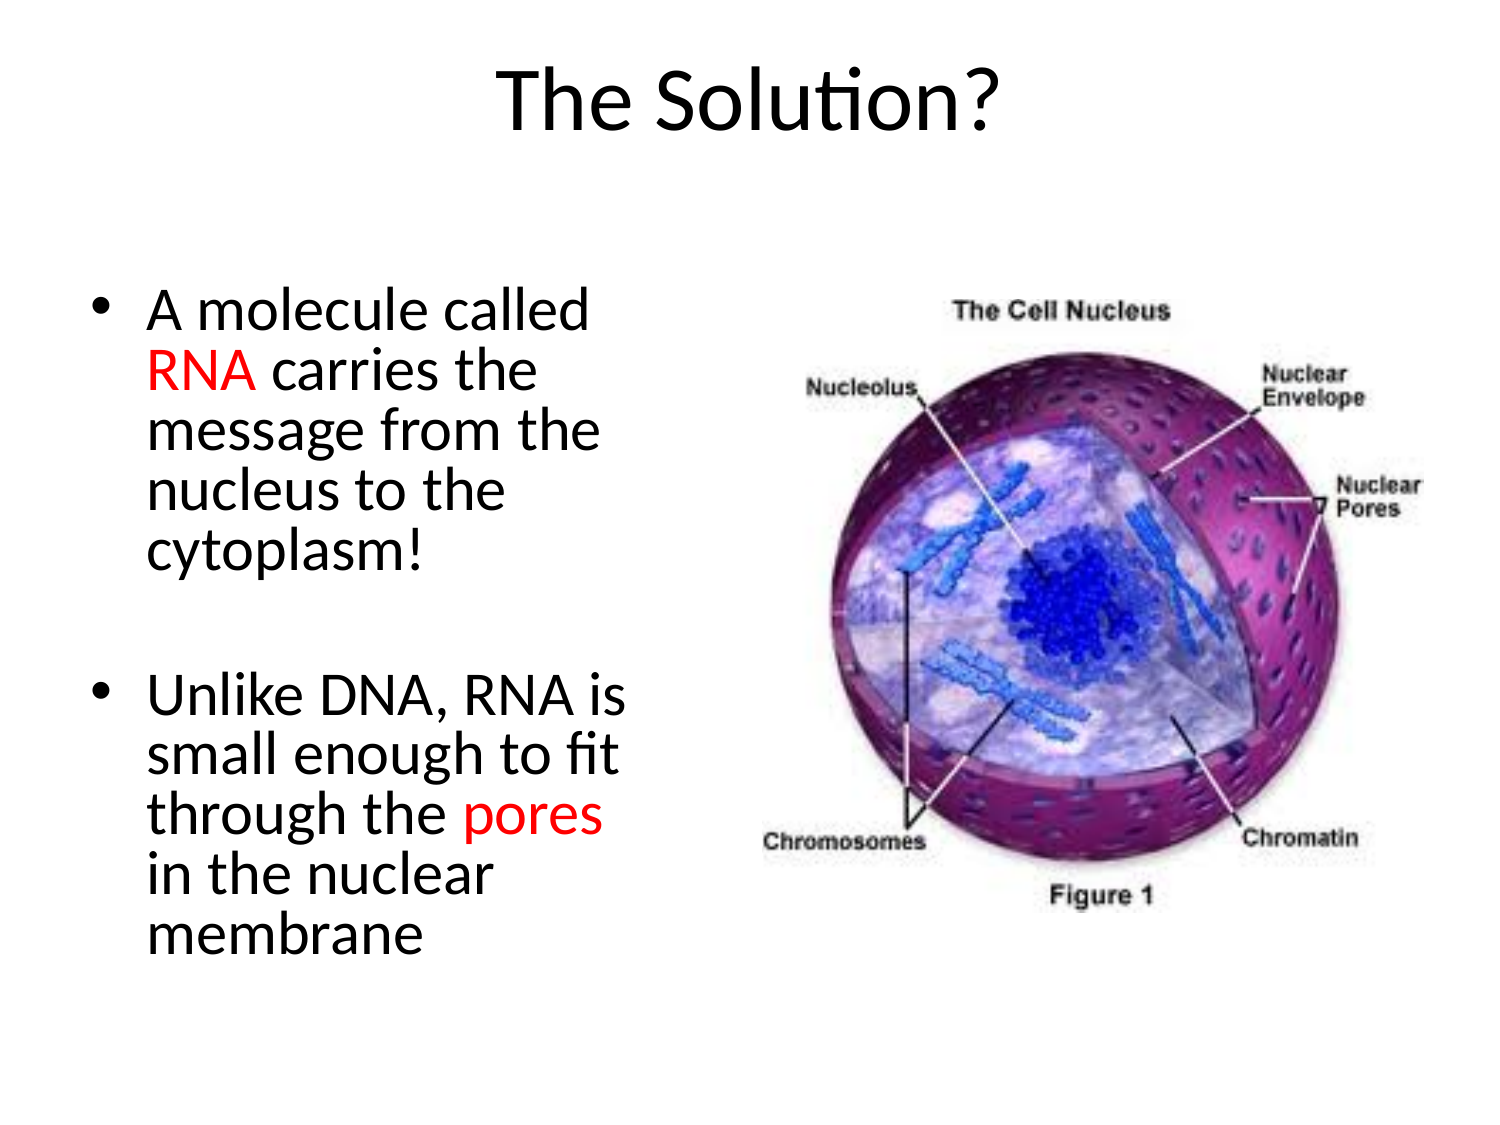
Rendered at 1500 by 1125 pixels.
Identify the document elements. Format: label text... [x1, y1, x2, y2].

title The Solution? [74, 0, 1426, 188]
list A molecule called RNA carries the message from the nucleus to the cytoplasm! Unlike DNA, RNA is small enough to fit through the pores in the nuclear membrane [74, 274, 676, 1018]
picture [762, 299, 1424, 913]
